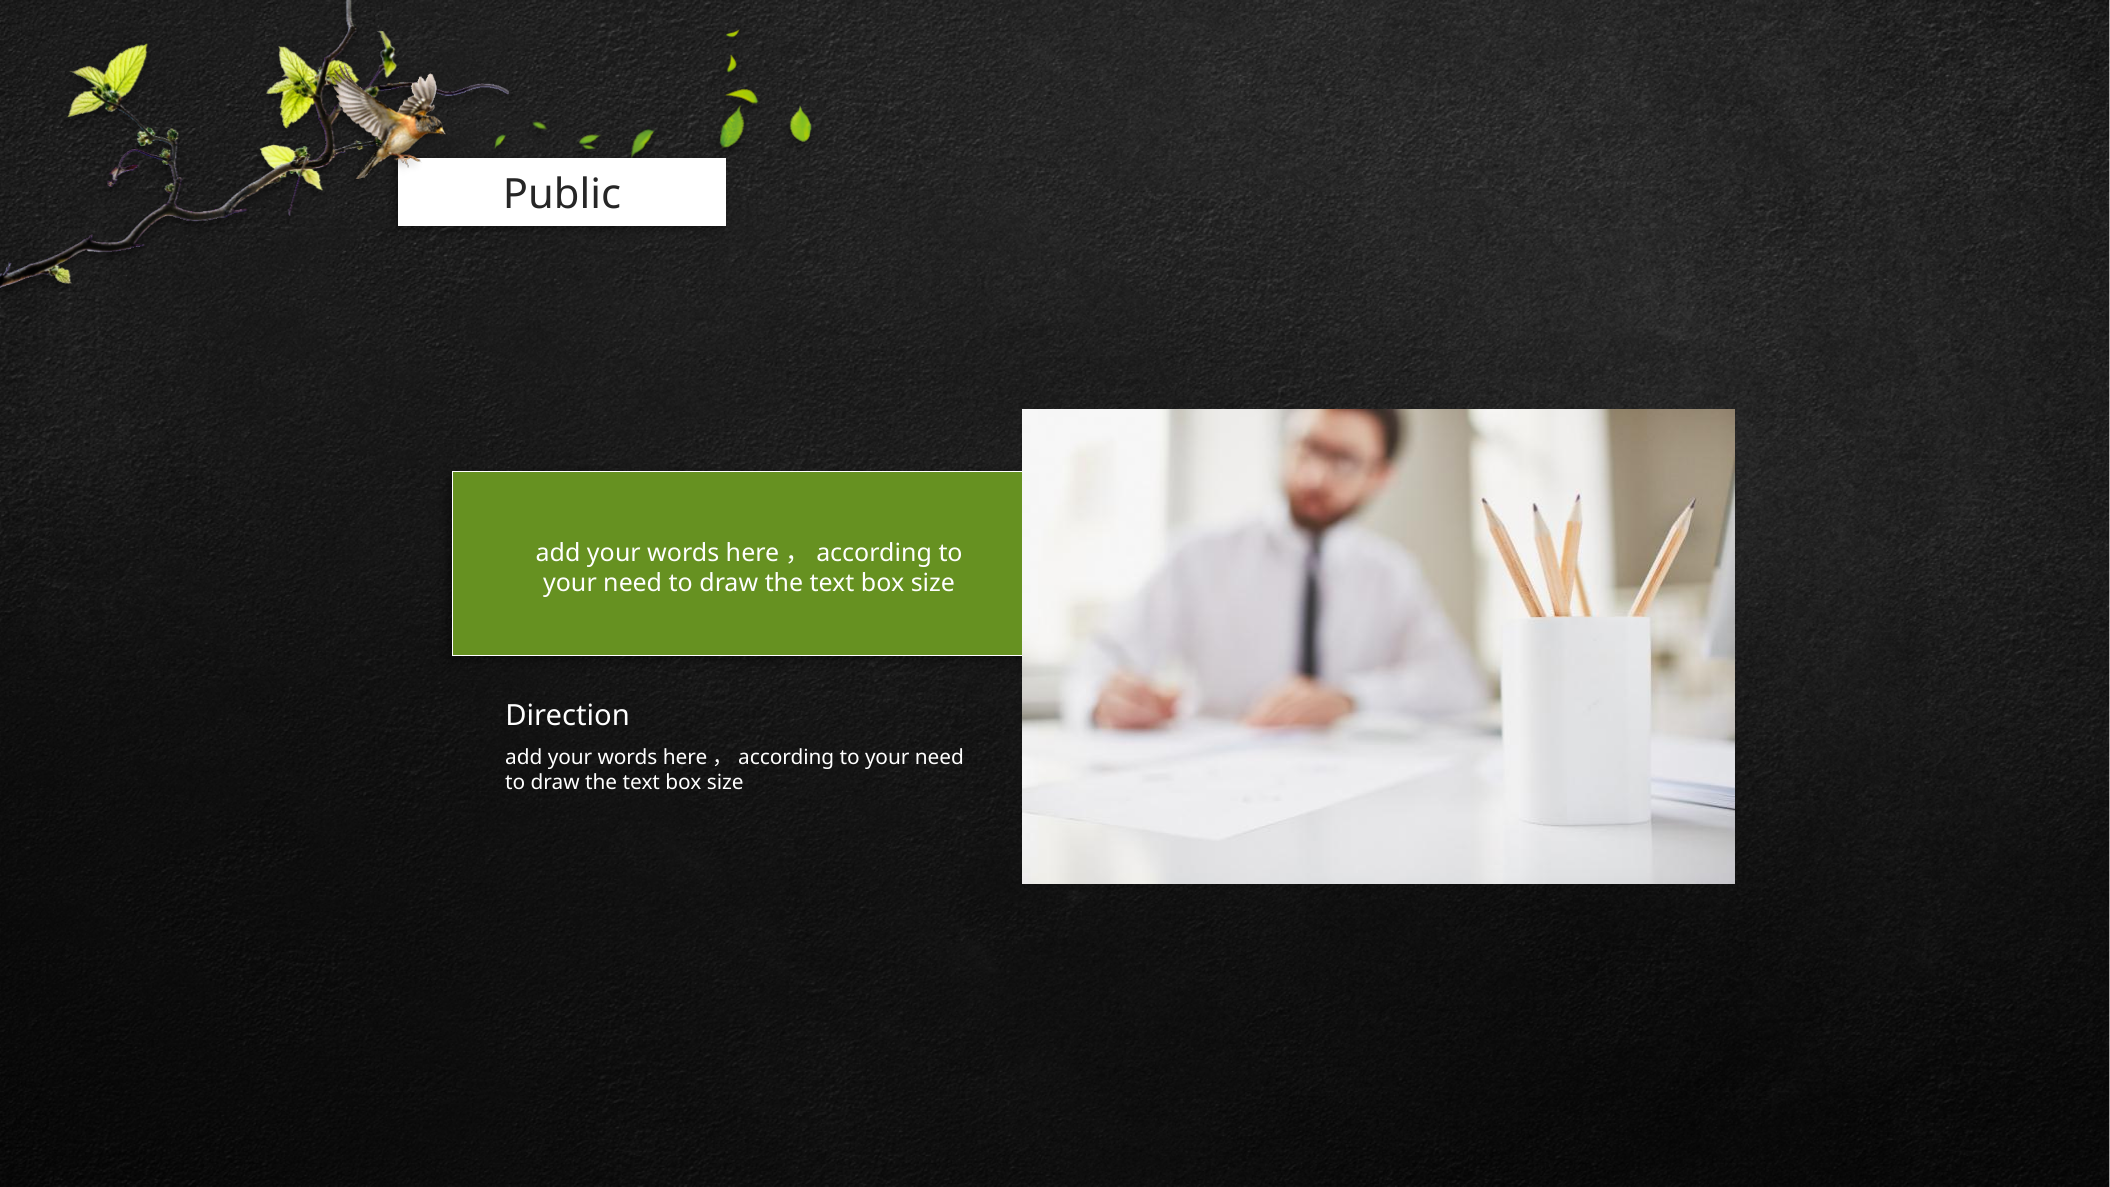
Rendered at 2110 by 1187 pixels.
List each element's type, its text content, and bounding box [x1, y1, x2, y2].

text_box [322, 23, 812, 225]
text_box add your words here，according to your need to draw the text box size [505, 743, 970, 794]
text_box Direction [505, 696, 845, 732]
text_box [452, 471, 1022, 656]
text_box add your words here，according to your need to draw the text box size [497, 529, 1002, 604]
picture [0, 0, 2110, 1187]
